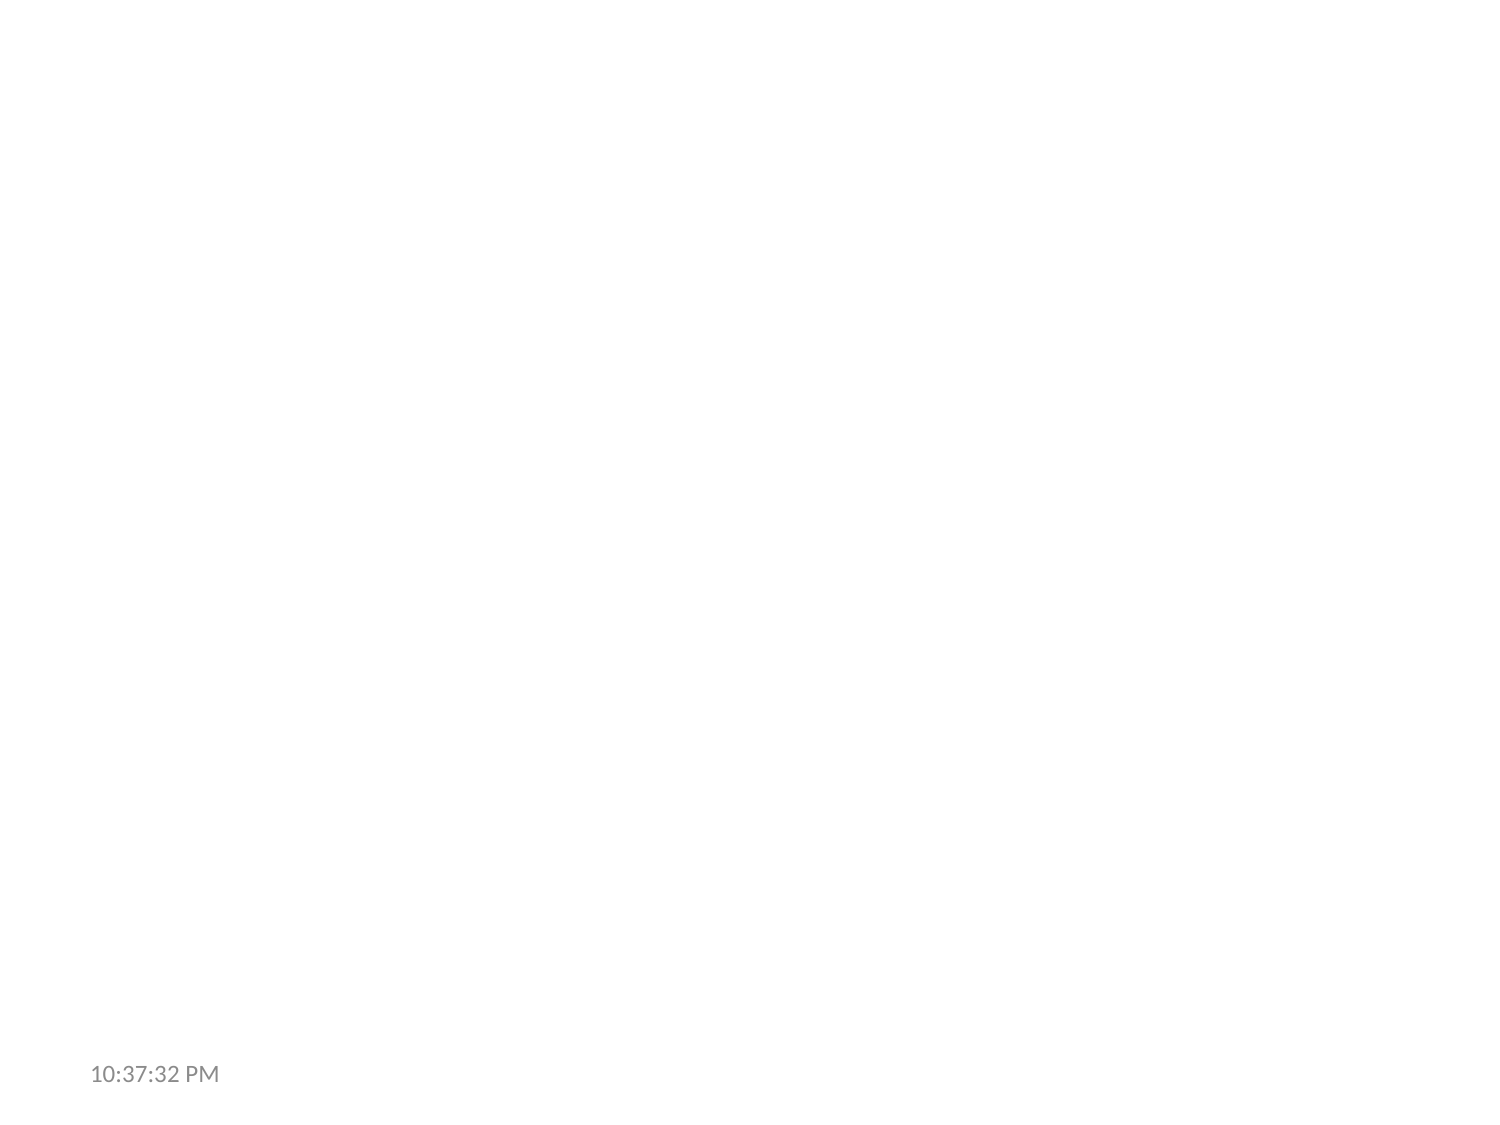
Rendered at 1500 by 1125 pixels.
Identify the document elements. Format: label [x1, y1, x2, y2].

slide_number [75, 1042, 425, 1103]
